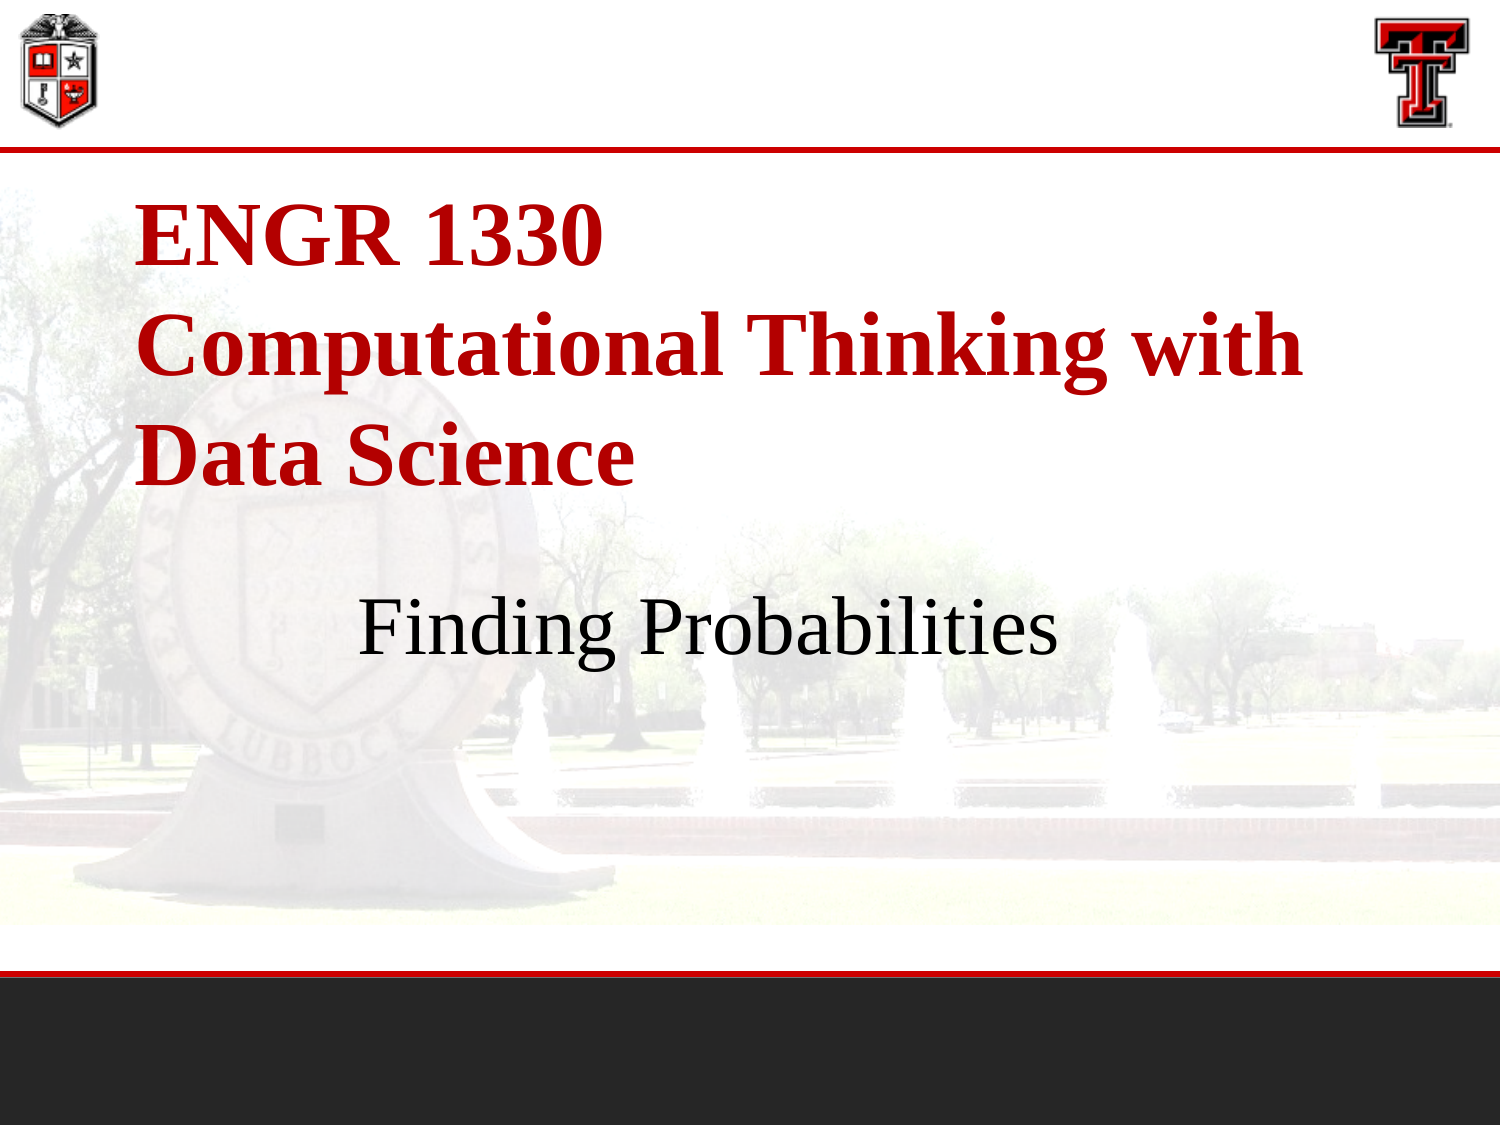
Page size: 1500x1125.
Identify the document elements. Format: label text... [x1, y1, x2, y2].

picture [1373, 14, 1472, 128]
text_box Finding Probabilities [94, 563, 1324, 679]
title ENGR 1330 Computational Thinking with Data Science [119, 146, 1418, 531]
picture [11, 14, 114, 136]
